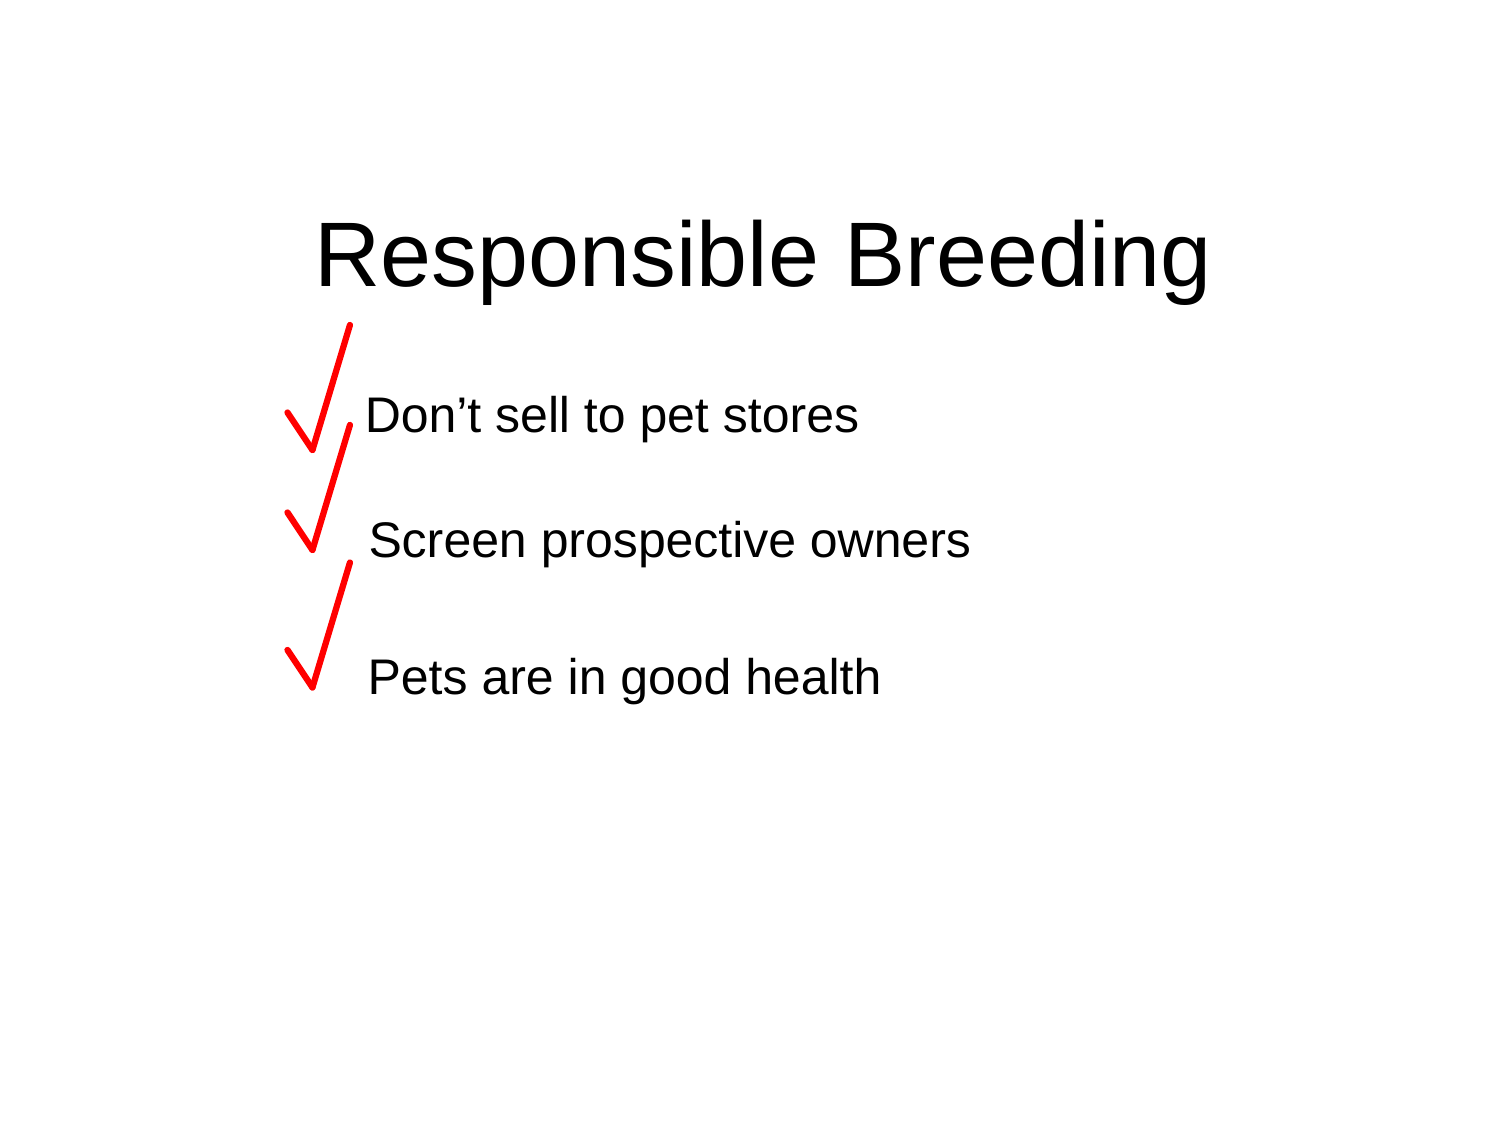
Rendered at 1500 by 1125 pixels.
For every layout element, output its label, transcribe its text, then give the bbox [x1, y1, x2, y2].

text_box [312, 562, 351, 688]
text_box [312, 324, 351, 424]
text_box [287, 649, 307, 688]
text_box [312, 424, 351, 551]
text_box Screen prospective owners [353, 499, 987, 575]
text_box Don’t sell to pet stores [354, 374, 1100, 450]
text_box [287, 512, 307, 551]
text_box Responsible Breeding [300, 187, 1250, 313]
text_box Pets are in good health [353, 637, 897, 713]
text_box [287, 412, 307, 451]
